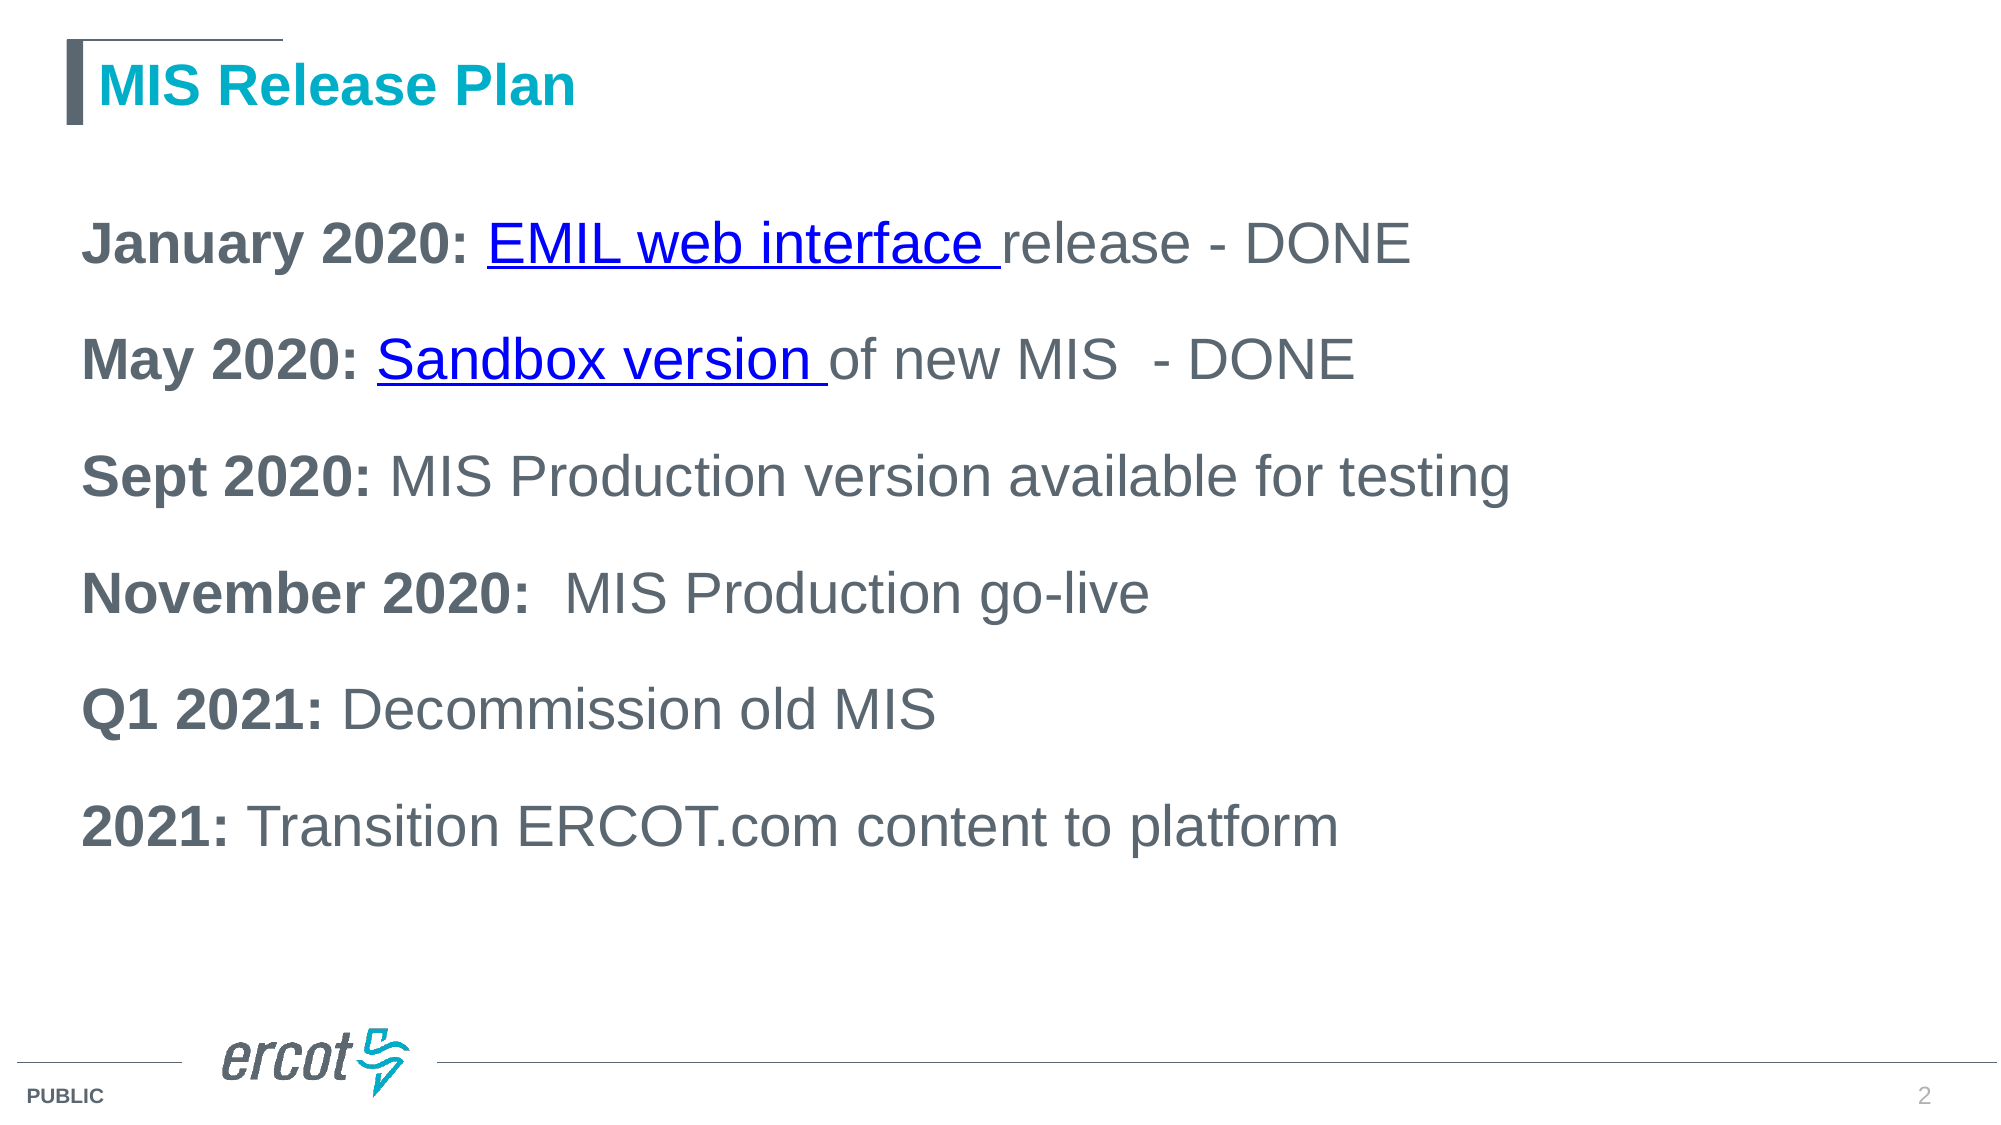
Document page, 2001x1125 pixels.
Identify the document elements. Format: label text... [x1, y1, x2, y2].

picture [218, 1024, 413, 1100]
title MIS Release Plan [83, 39, 1934, 125]
slide_number 2 [1866, 1076, 1984, 1113]
list January 2020: EMIL web interface release - DONE May 2020: Sandbox version of new MIS - DONE Sept 2020: MIS Production version available for testing November 2020: MIS Production go-live Q1 2021: Decommission old MIS 2021: Transition ERCOT.com content to platform [66, 162, 1934, 992]
